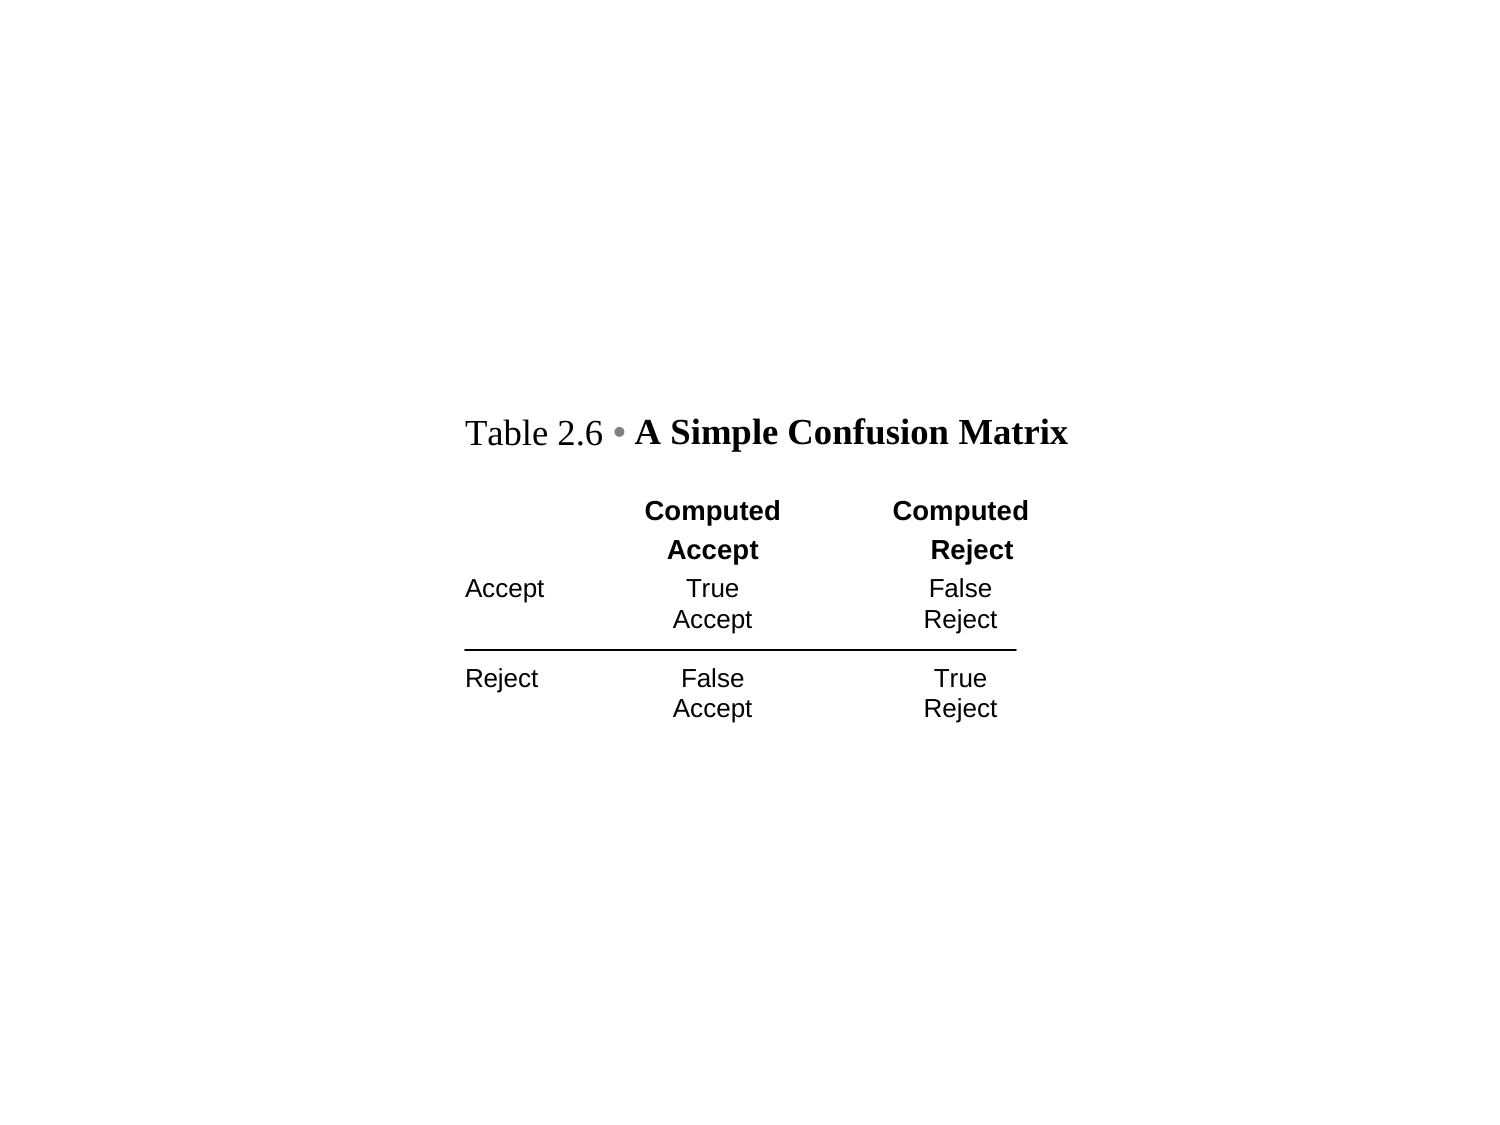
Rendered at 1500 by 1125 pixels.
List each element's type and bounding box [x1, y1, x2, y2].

text_box [437, 412, 1500, 724]
